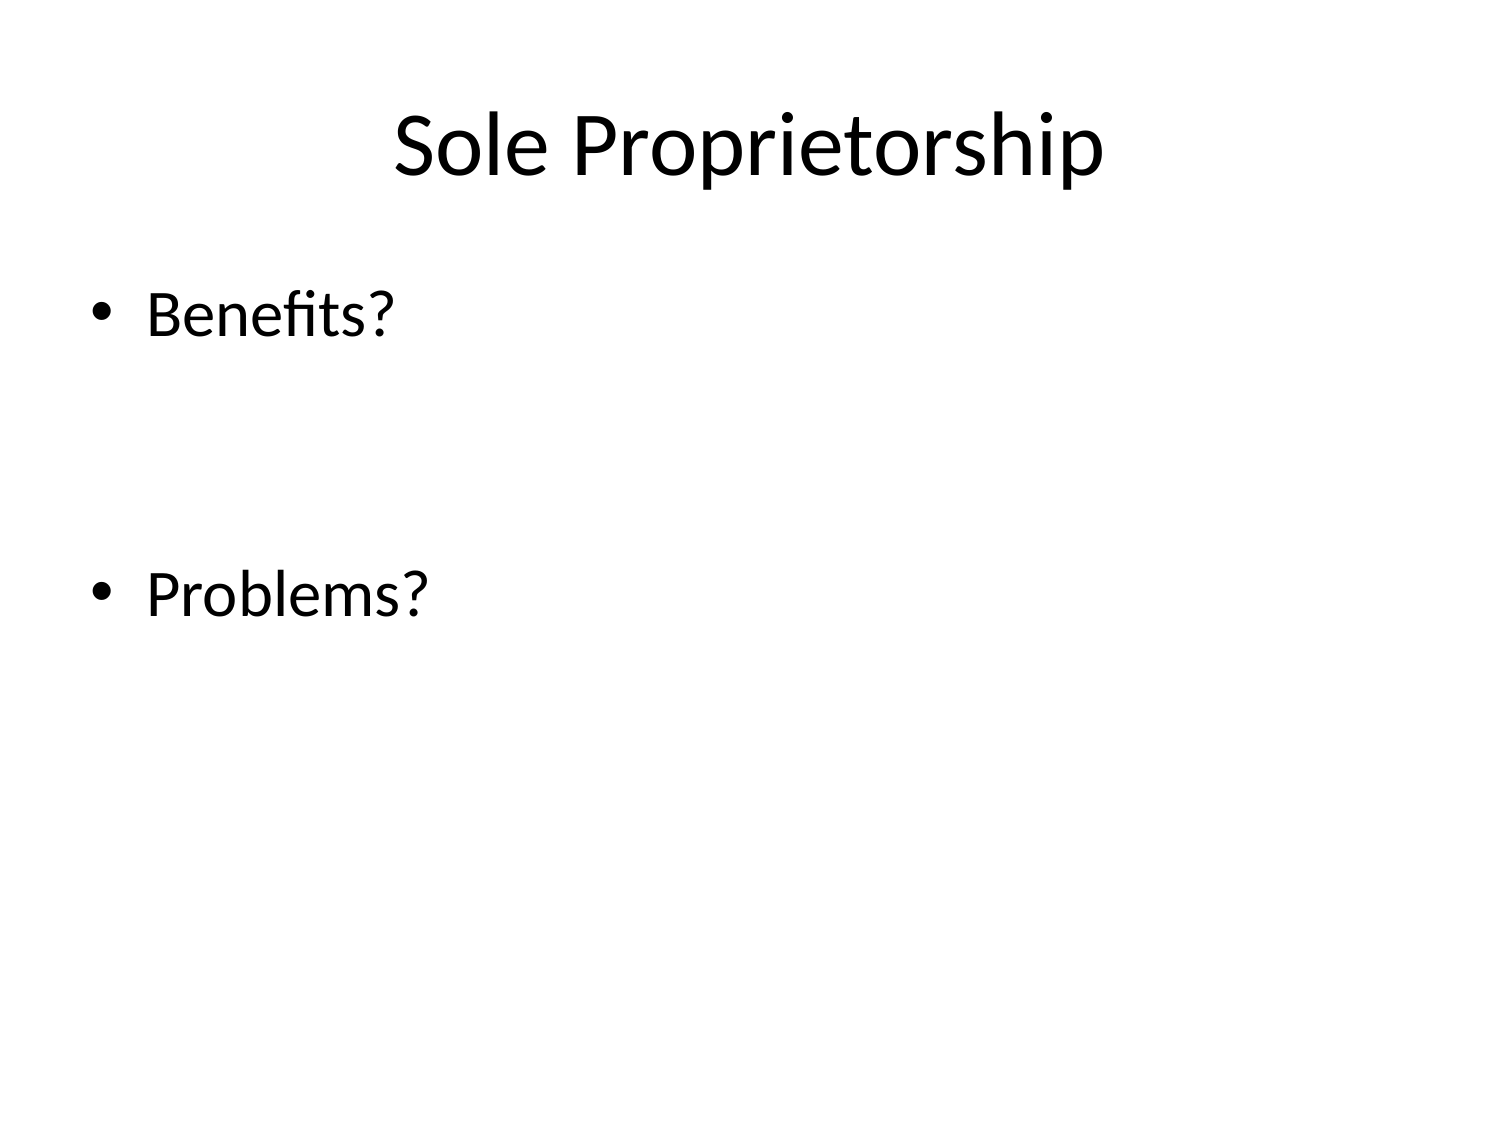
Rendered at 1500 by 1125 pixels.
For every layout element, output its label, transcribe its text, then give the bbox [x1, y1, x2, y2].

title Sole Proprietorship [75, 45, 1425, 233]
list Benefits? Problems? [75, 262, 1425, 1005]
